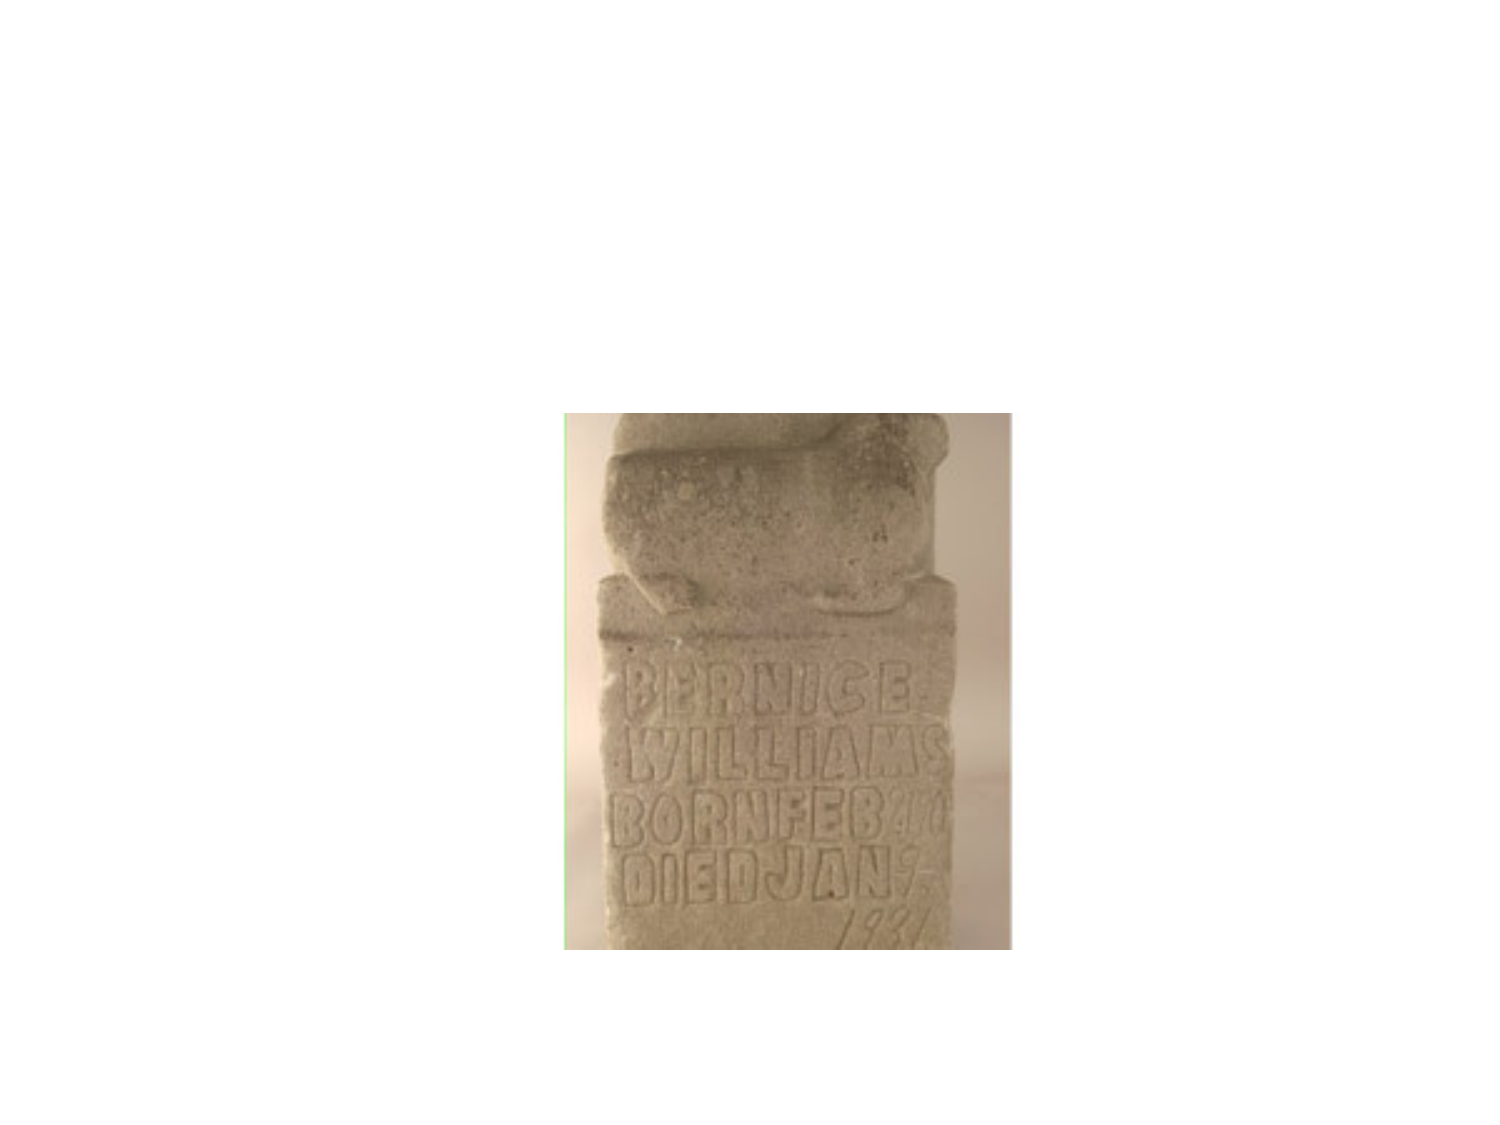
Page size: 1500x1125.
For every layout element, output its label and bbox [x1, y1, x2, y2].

picture [499, 412, 1088, 951]
